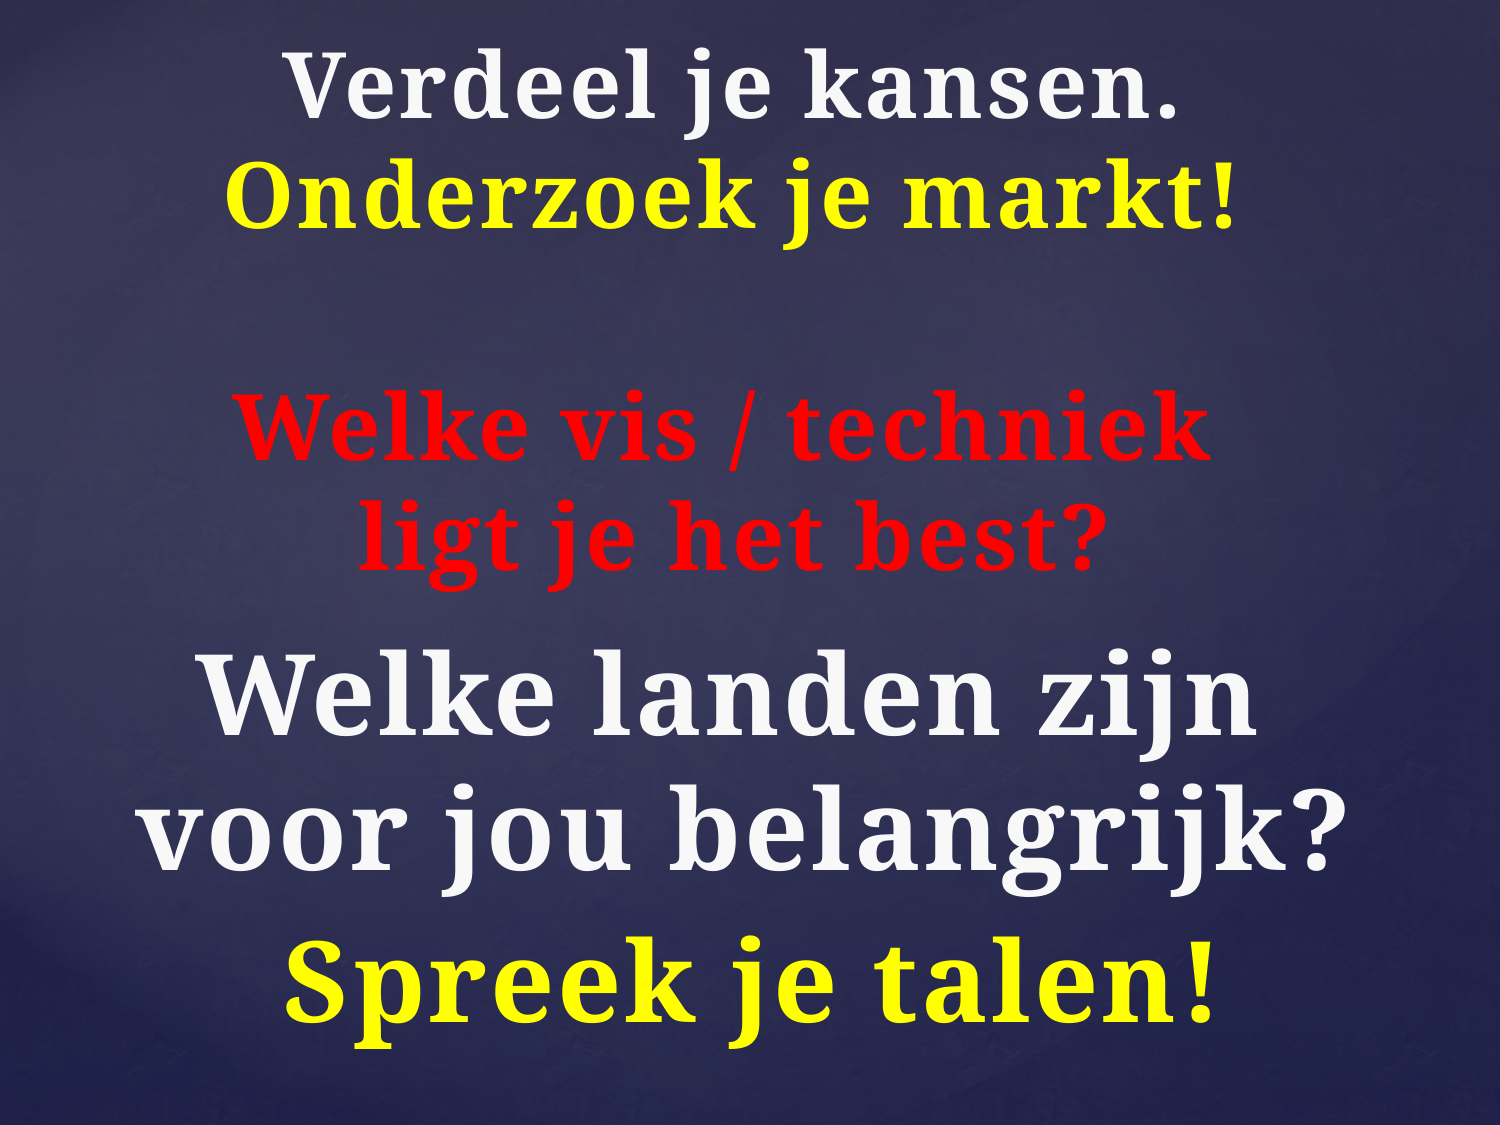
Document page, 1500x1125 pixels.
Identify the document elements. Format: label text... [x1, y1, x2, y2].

text_box Verdeel je kansen. Onderzoek je markt! [207, 19, 1259, 254]
text_box Spreek je talen! [269, 902, 1240, 1053]
text_box Welke landen zijn voor jou belangrijk? [87, 615, 1369, 900]
text_box Welke vis / techniek ligt je het best? [217, 361, 1255, 732]
